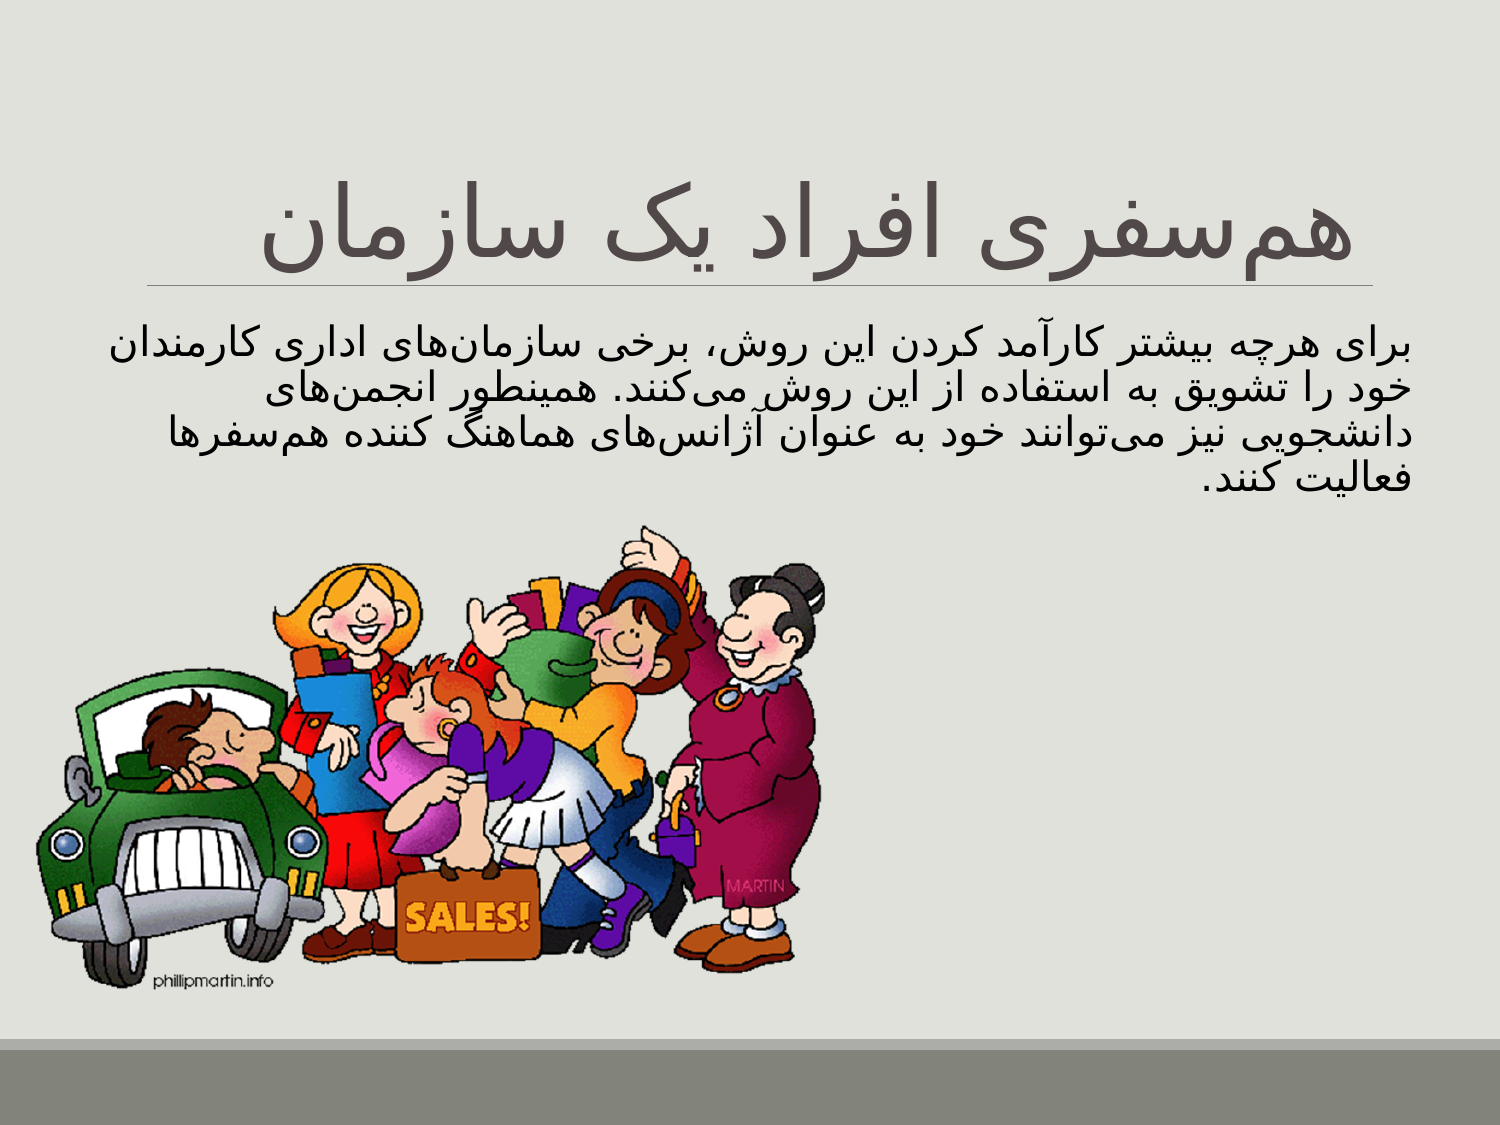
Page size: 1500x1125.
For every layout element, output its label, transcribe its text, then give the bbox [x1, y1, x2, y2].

list برای هرچه بیشتر کارآمد کردن این روش، برخی سازمان‌های اداری کارمندان خود را تشویق به استفاده از این روش می‌کنند. همینطور انجمن‌های دانشجویی نیز می‌توانند خود به عنوان آژانس‌های هماهنگ کننده هم‌سفرها فعالیت کنند. [78, 312, 1429, 1055]
title هم‌سفری افراد یک سازمان [135, 47, 1373, 285]
picture [0, 511, 866, 1026]
